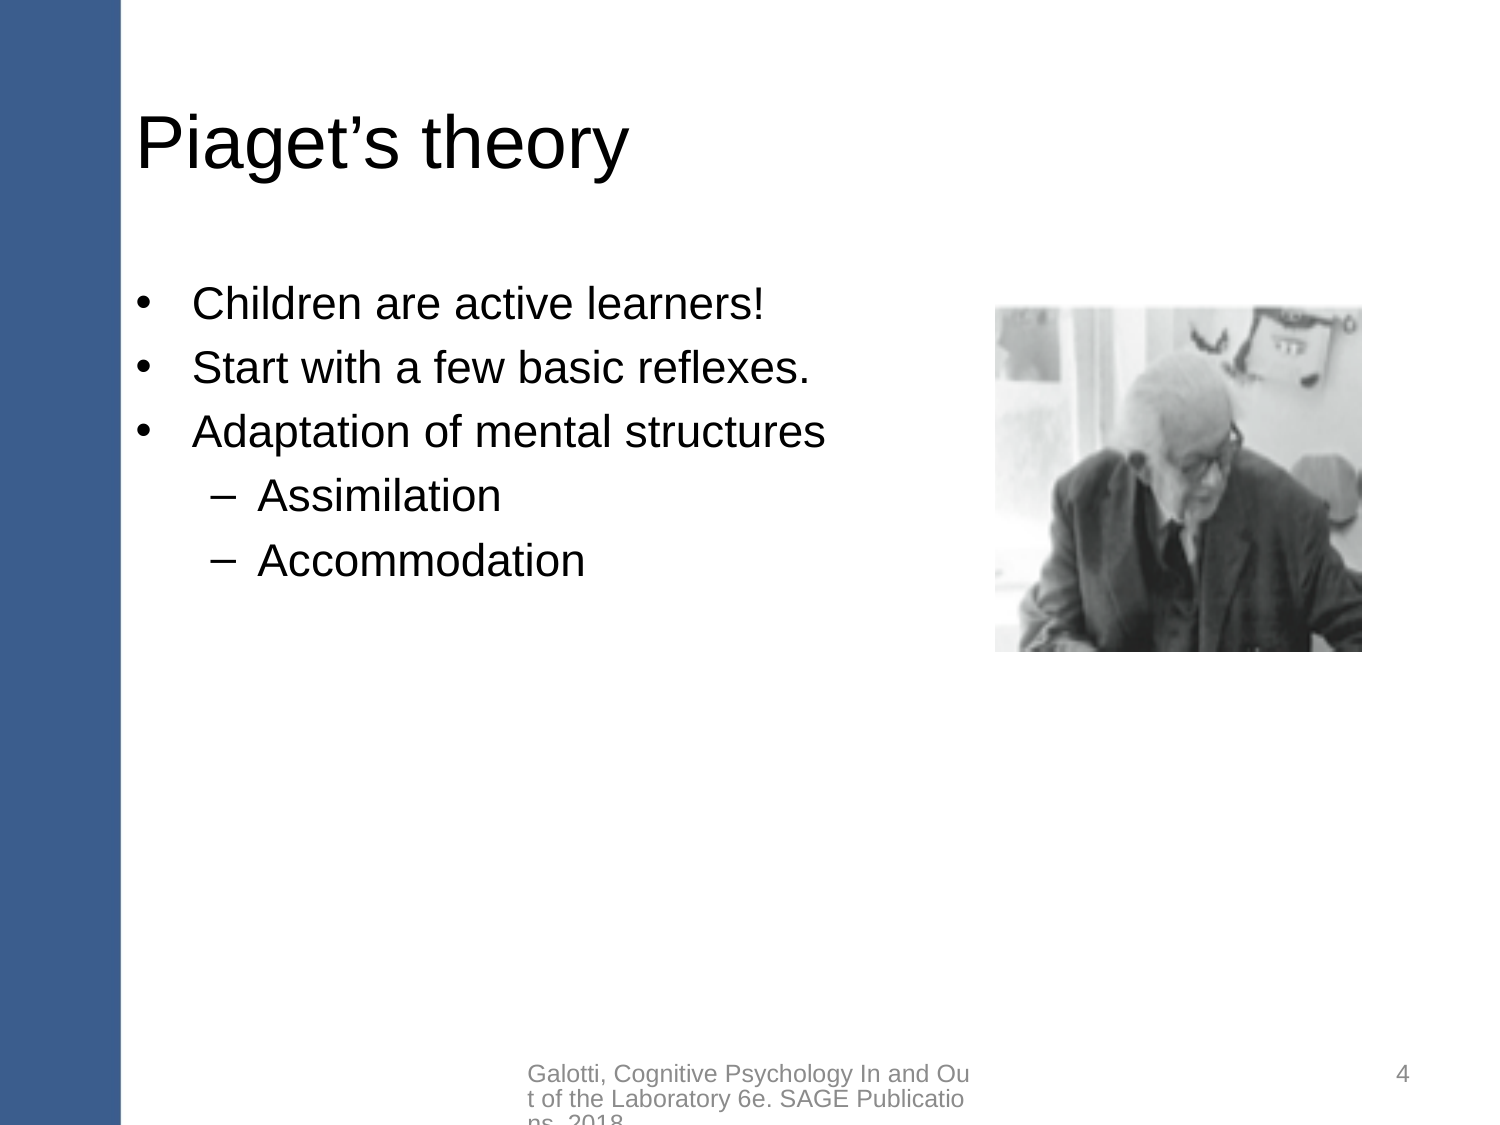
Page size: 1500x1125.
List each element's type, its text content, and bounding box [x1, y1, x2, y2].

slide_number 4 [1074, 1042, 1425, 1103]
picture [0, 0, 1500, 1125]
list Children are active learners! Start with a few basic reflexes. Adaptation of mental structures Assimilation Accommodation [120, 266, 1471, 1009]
footer Galotti, Cognitive Psychology In and Out of the Laboratory 6e. SAGE Publications, 2018. [512, 1042, 988, 1103]
title Piaget’s theory [120, 44, 1471, 233]
